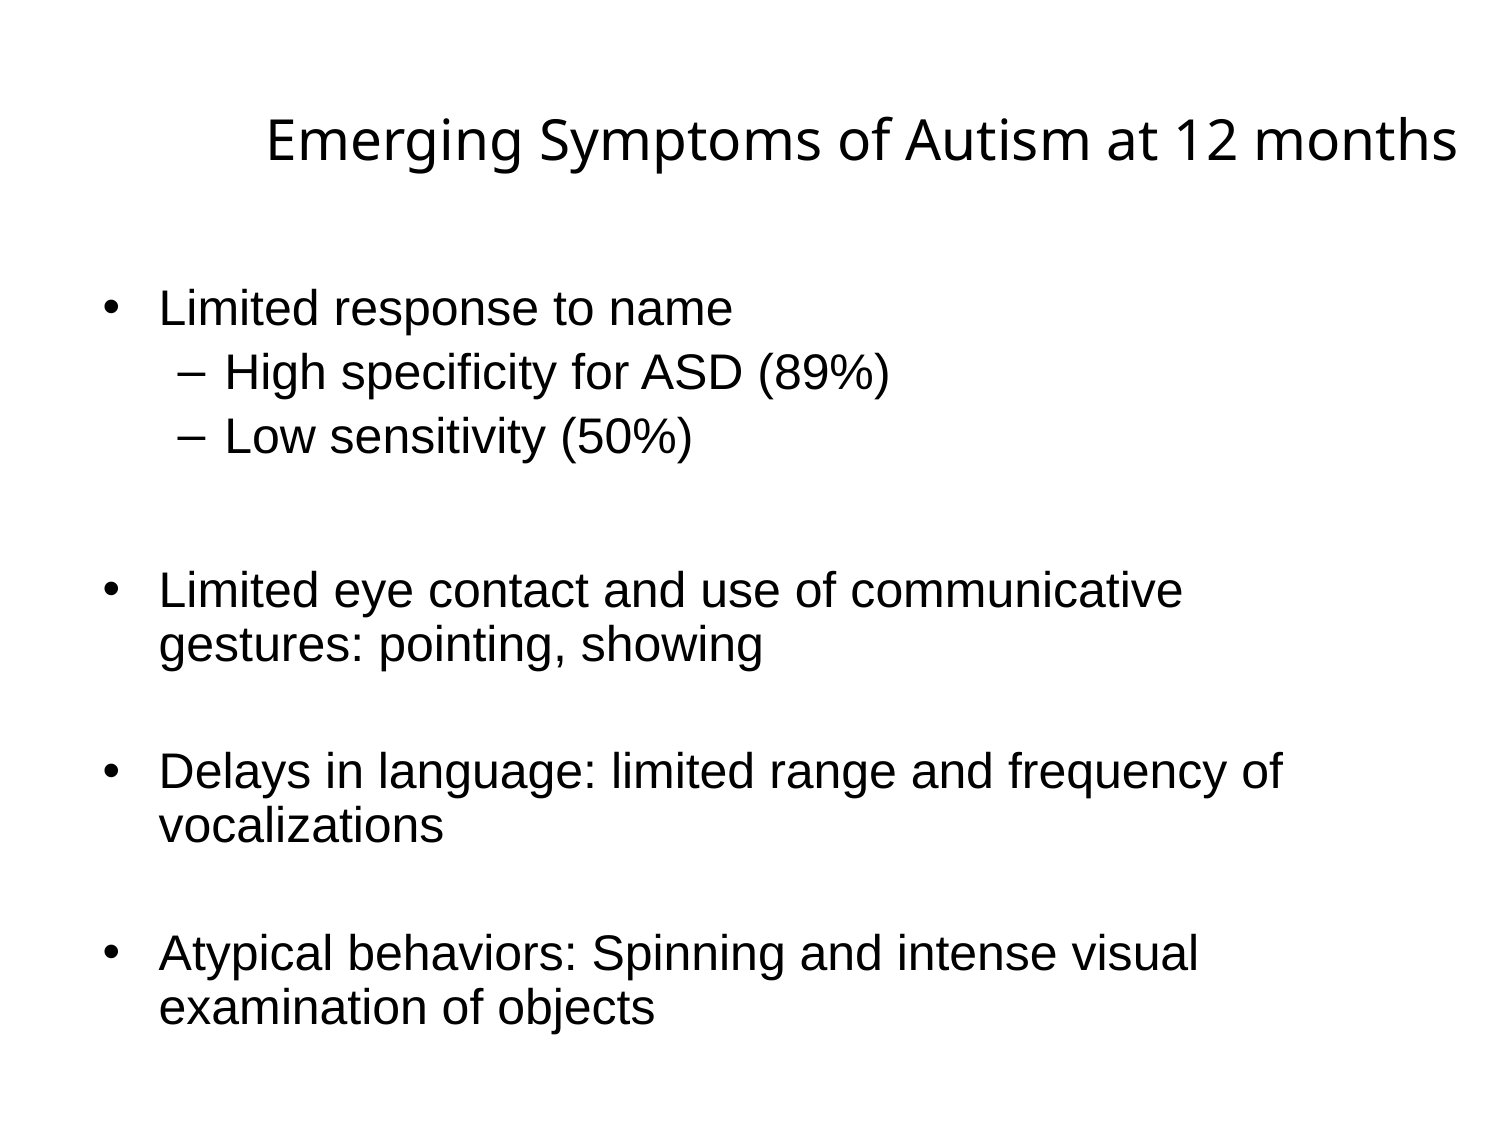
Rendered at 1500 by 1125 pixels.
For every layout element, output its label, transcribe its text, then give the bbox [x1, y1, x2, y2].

title Emerging Symptoms of Autism at 12 months [249, 62, 1475, 213]
list Limited response to name High specificity for ASD (89%) Low sensitivity (50%) Limited eye contact and use of communicative gestures: pointing, showing Delays in language: limited range and frequency of vocalizations Atypical behaviors: Spinning and intense visual examination of objects [87, 275, 1413, 1088]
